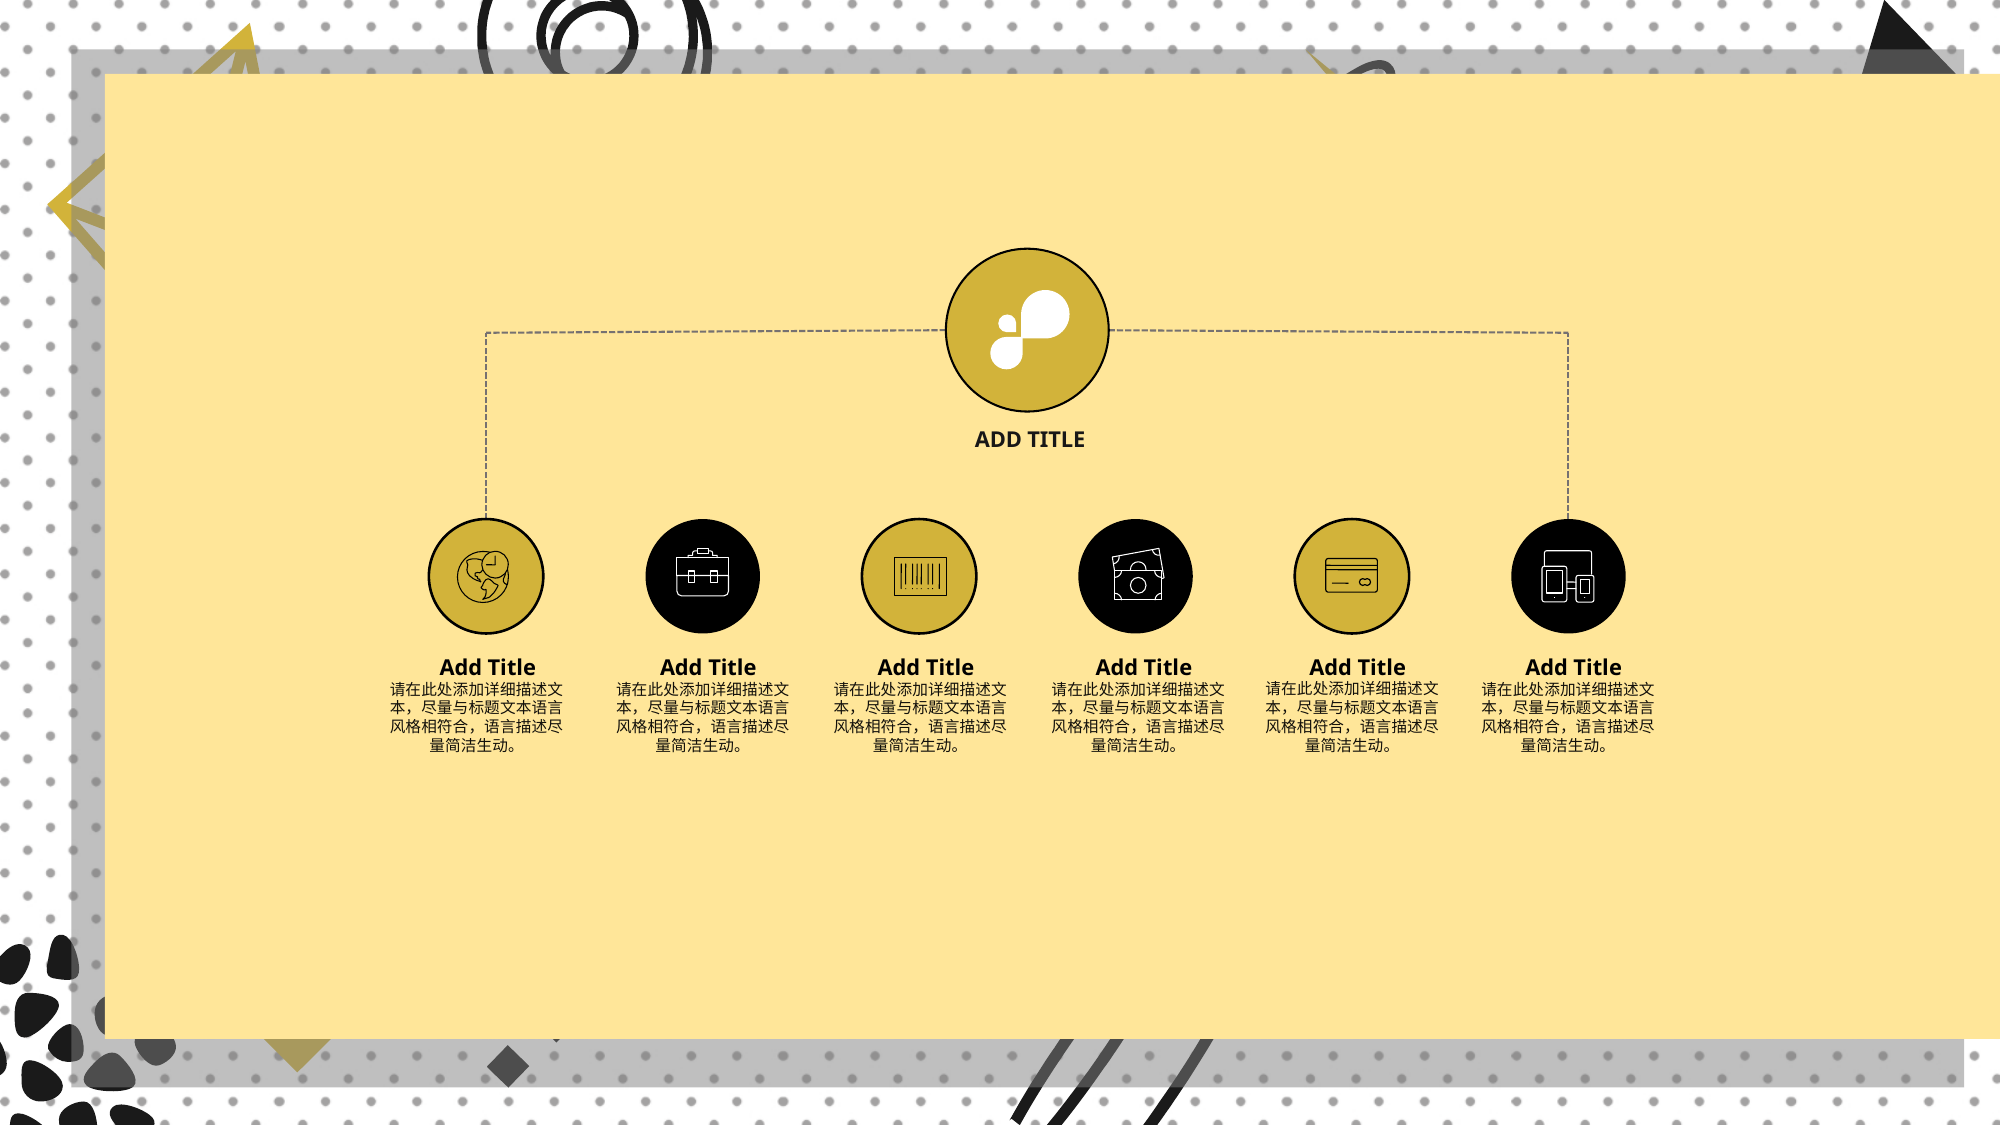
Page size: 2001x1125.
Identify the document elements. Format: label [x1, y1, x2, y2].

text_box [370, 519, 583, 763]
text_box [1249, 519, 1455, 763]
text_box [945, 248, 1115, 452]
text_box [817, 519, 1023, 763]
text_box [600, 519, 806, 763]
text_box [1465, 519, 1671, 763]
text_box [1035, 519, 1241, 763]
